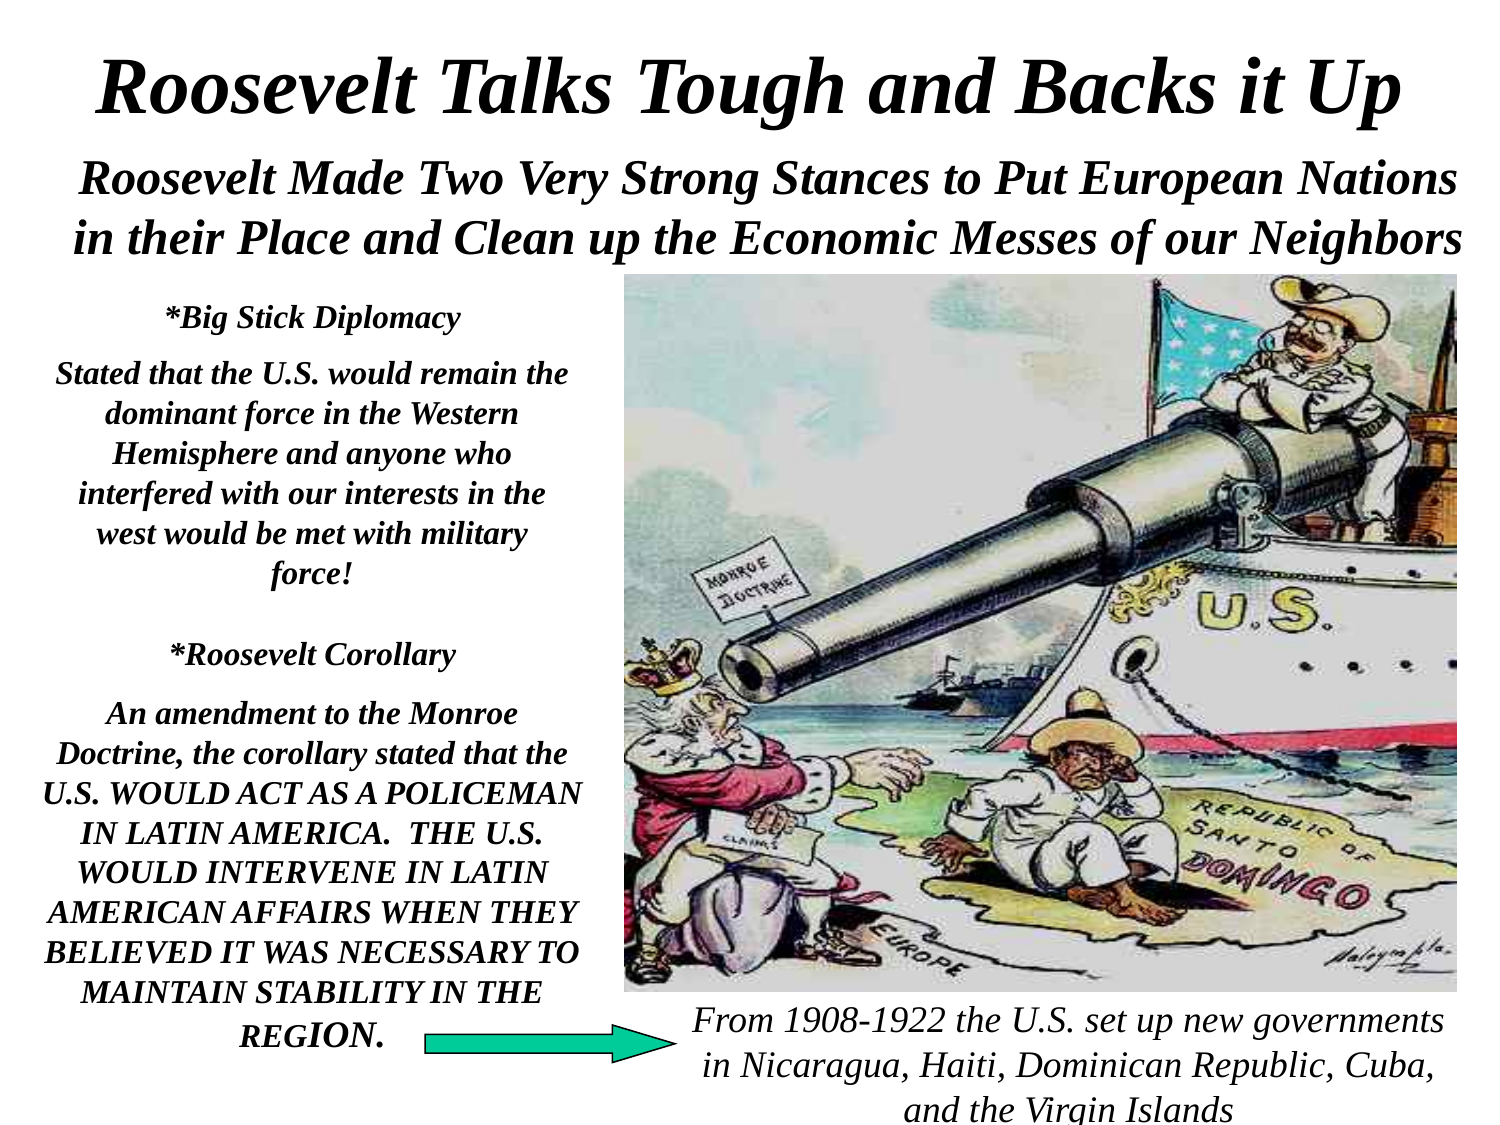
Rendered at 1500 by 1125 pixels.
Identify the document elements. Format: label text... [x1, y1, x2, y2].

text_box *Big Stick Diplomacy Stated that the U.S. would remain the dominant force in the Western Hemisphere and anyone who interfered with our interests in the west would be met with military force! [37, 287, 588, 599]
picture [624, 274, 1457, 993]
text_box Roosevelt Talks Tough and Backs it Up [0, 24, 1500, 138]
text_box *Roosevelt Corollary An amendment to the Monroe Doctrine, the corollary stated that the U.S. WOULD ACT AS A POLICEMAN IN LATIN AMERICA. THE U.S. WOULD INTERVENE IN LATIN AMERICAN AFFAIRS WHEN THEY BELIEVED IT WAS NECESSARY TO MAINTAIN STABILITY IN THE REGION. [24, 624, 600, 1063]
text_box Roosevelt Made Two Very Strong Stances to Put European Nations in their Place and Clean up the Economic Messes of our Neighbors to the South! [37, 137, 1500, 333]
text_box [425, 1025, 676, 1063]
text_box From 1908-1922 the U.S. set up new governments in Nicaragua, Haiti, Dominican Republic, Cuba, and the Virgin Islands [662, 987, 1475, 1125]
